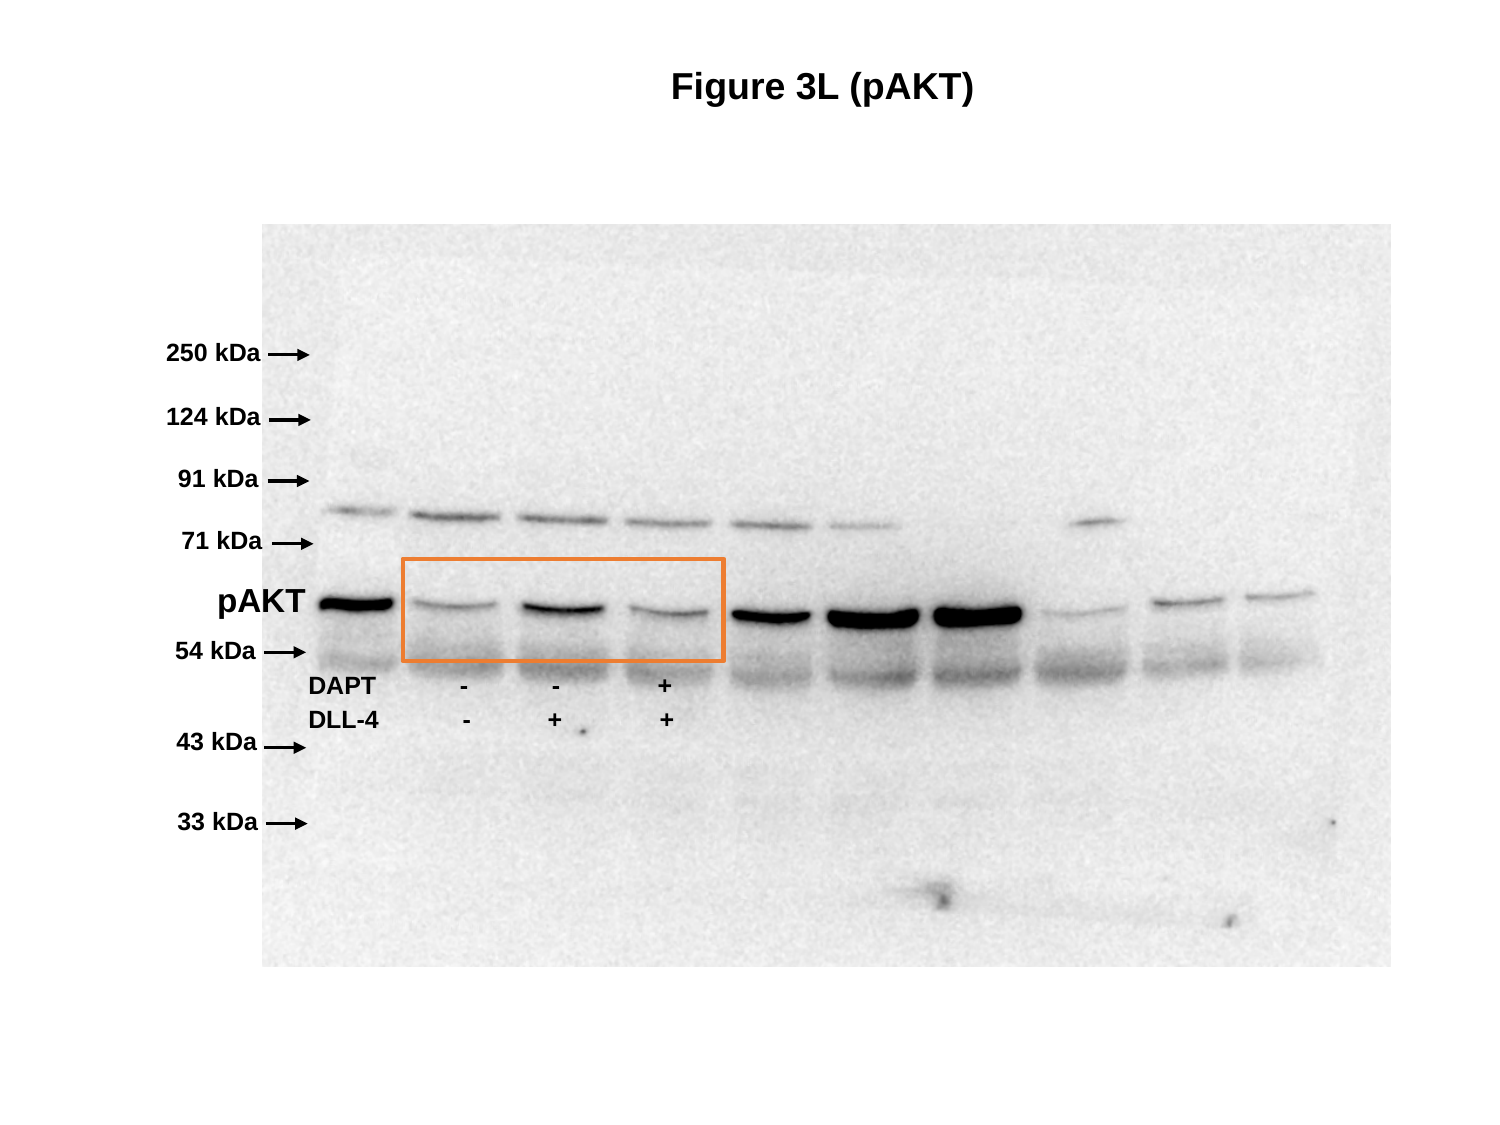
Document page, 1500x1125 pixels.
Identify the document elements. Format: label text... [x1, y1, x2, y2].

text_box 33 kDa [162, 797, 262, 843]
text_box 91 kDa [163, 455, 262, 500]
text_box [293, 662, 724, 742]
text_box 250 kDa [151, 328, 262, 374]
text_box 43 kDa [161, 718, 262, 763]
text_box 71 kDa [166, 517, 262, 563]
text_box Figure 3L (pAKT) [656, 54, 1006, 114]
text_box 54 kDa [160, 626, 262, 672]
picture [262, 224, 1391, 967]
text_box pAKT [202, 572, 262, 626]
text_box 124 kDa [151, 392, 262, 438]
